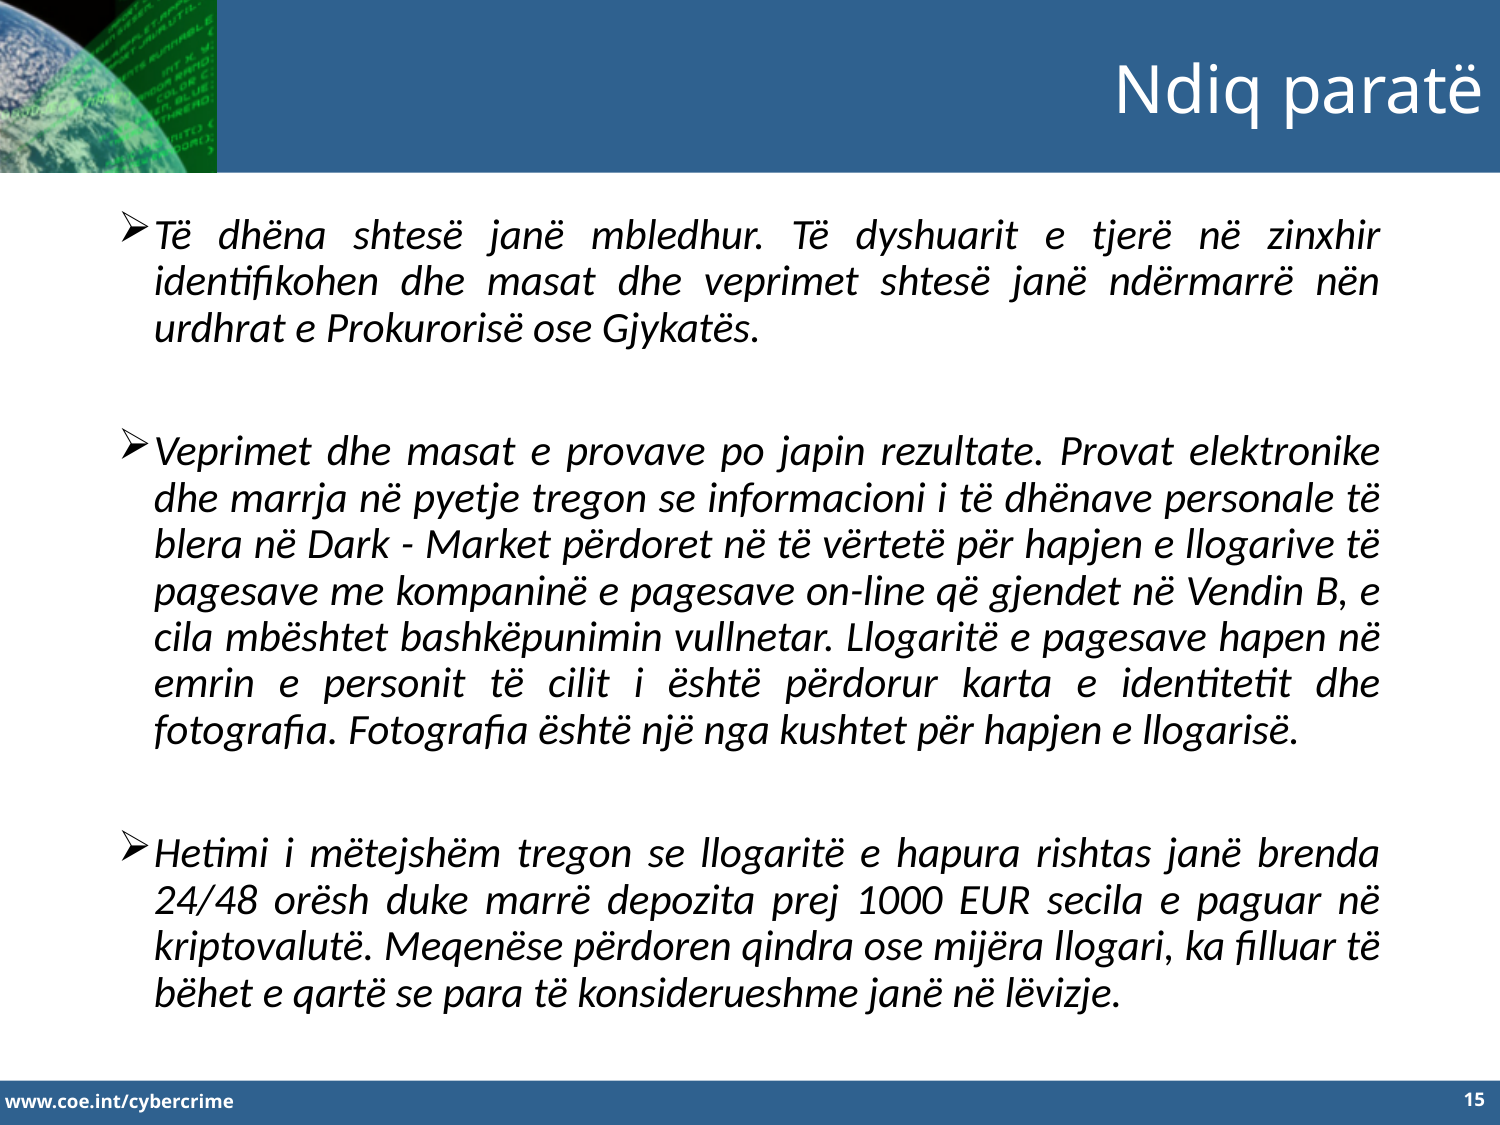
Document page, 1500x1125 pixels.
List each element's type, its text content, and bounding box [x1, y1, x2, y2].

text_box Ndiq paratë [373, 10, 1500, 163]
slide_number 15 [1162, 1080, 1500, 1125]
picture [0, 1, 217, 173]
list Të dhëna shtesë janë mbledhur. Të dyshuarit e tjerë në zinxhir identifikohen dhe masat dhe veprimet shtesë janë ndërmarrë nën urdhrat e Prokurorisë ose Gjykatës. Veprimet dhe masat e provave po japin rezultate. Provat elektronike dhe marrja në pyetje tregon se informacioni i të dhënave personale të blera në Dark - Market përdoret në të vërtetë për hapjen e llogarive të pagesave me kompaninë e pagesave on-line që gjendet në Vendin B, e cila mbështet bashkëpunimin vullnetar. Llogaritë e pagesave hapen në emrin e personit të cilit i është përdorur karta e identitetit dhe fotografia. Fotografia është një nga kushtet për hapjen e llogarisë. Hetimi i mëtejshëm tregon se llogaritë e hapura rishtas janë brenda 24/48 orësh duke marrë depozita prej 1000 EUR secila e paguar në kriptovalutë. Meqenëse përdoren qindra ose mijëra llogari, ka filluar të bëhet e qartë se para të konsiderueshme janë në lëvizje. [103, 204, 1397, 1050]
